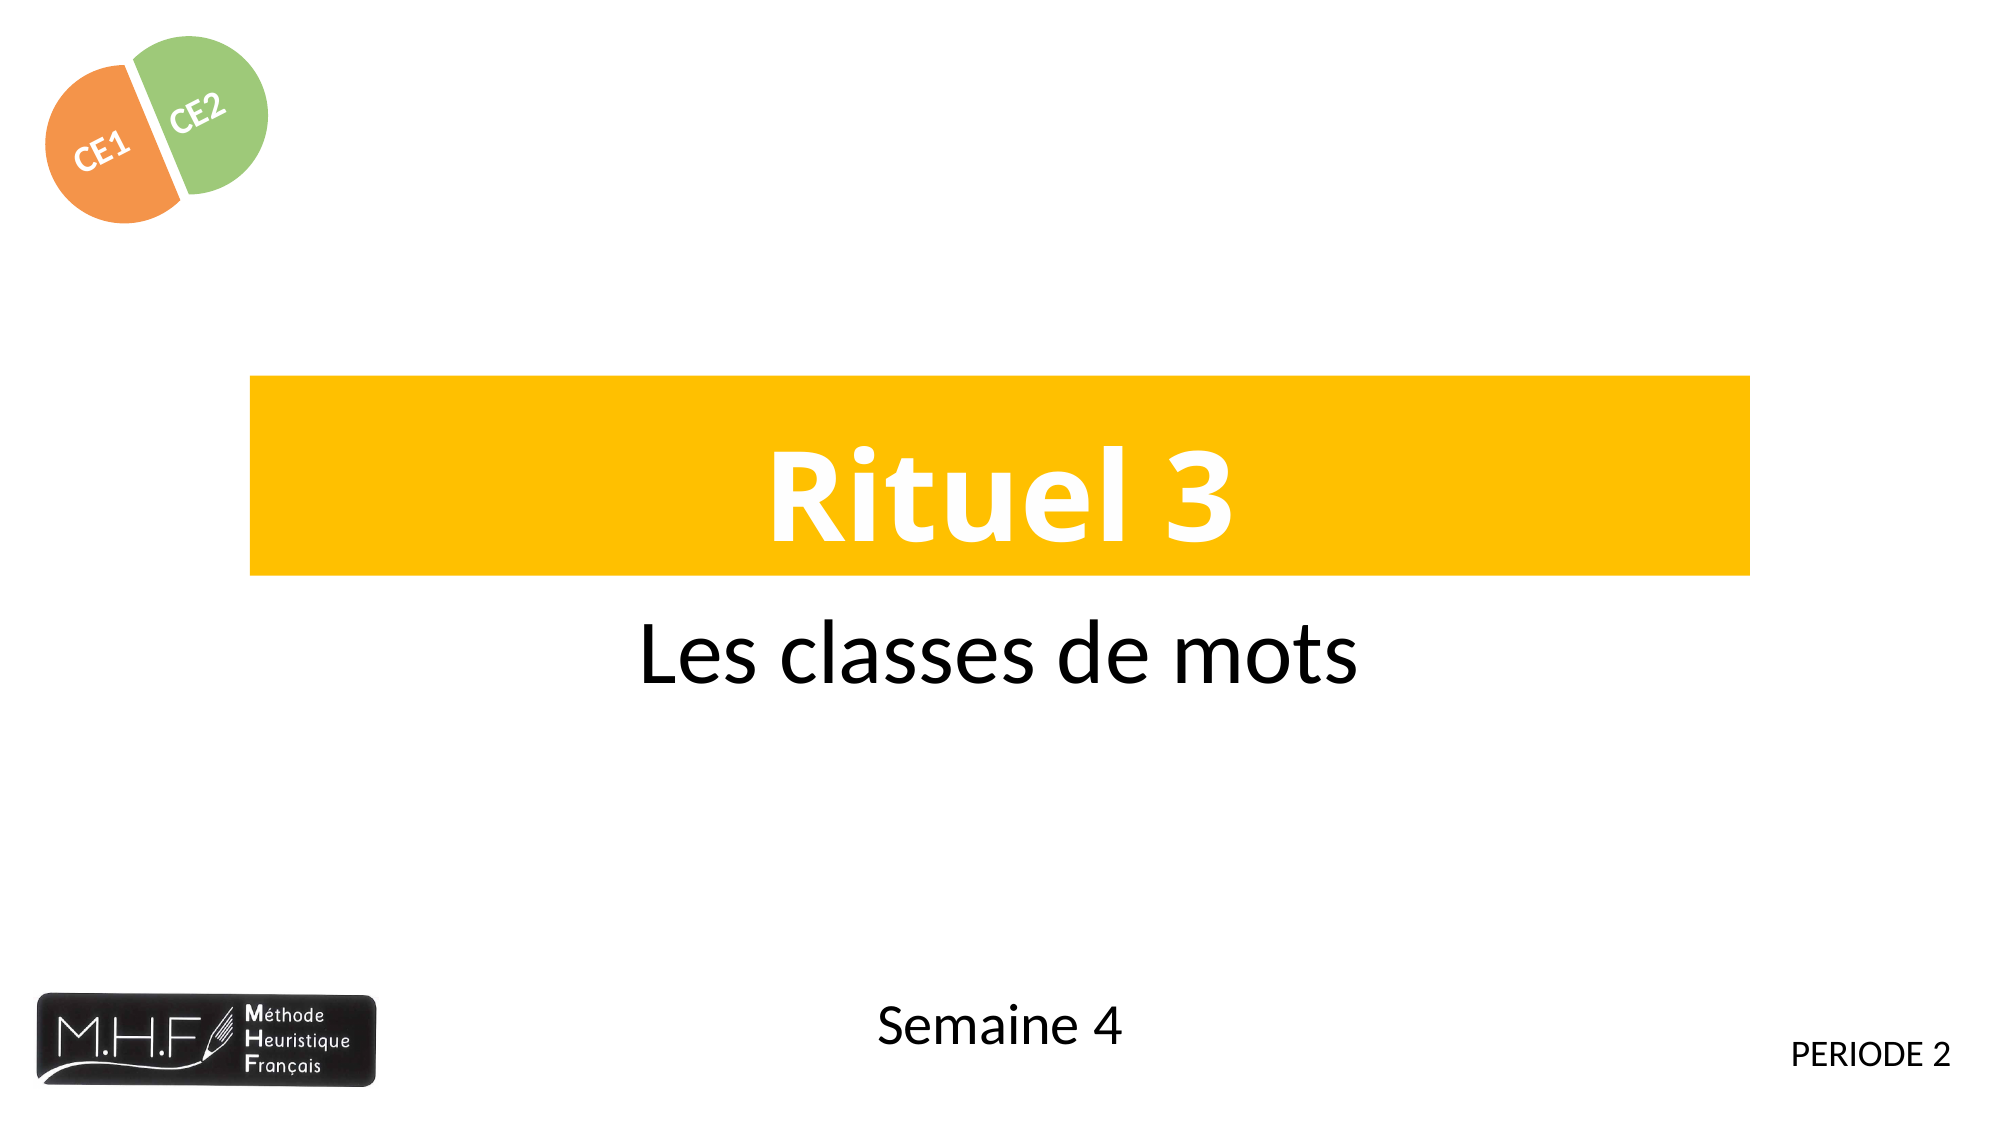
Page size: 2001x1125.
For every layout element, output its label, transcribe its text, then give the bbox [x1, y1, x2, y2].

text_box Semaine 4 [249, 987, 1750, 1118]
picture [33, 990, 379, 1089]
text_box PERIODE 2 [1750, 1021, 1967, 1082]
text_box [45, 35, 269, 224]
title Rituel 3 [249, 375, 1750, 576]
subtitle Les classes de mots [249, 597, 1750, 869]
